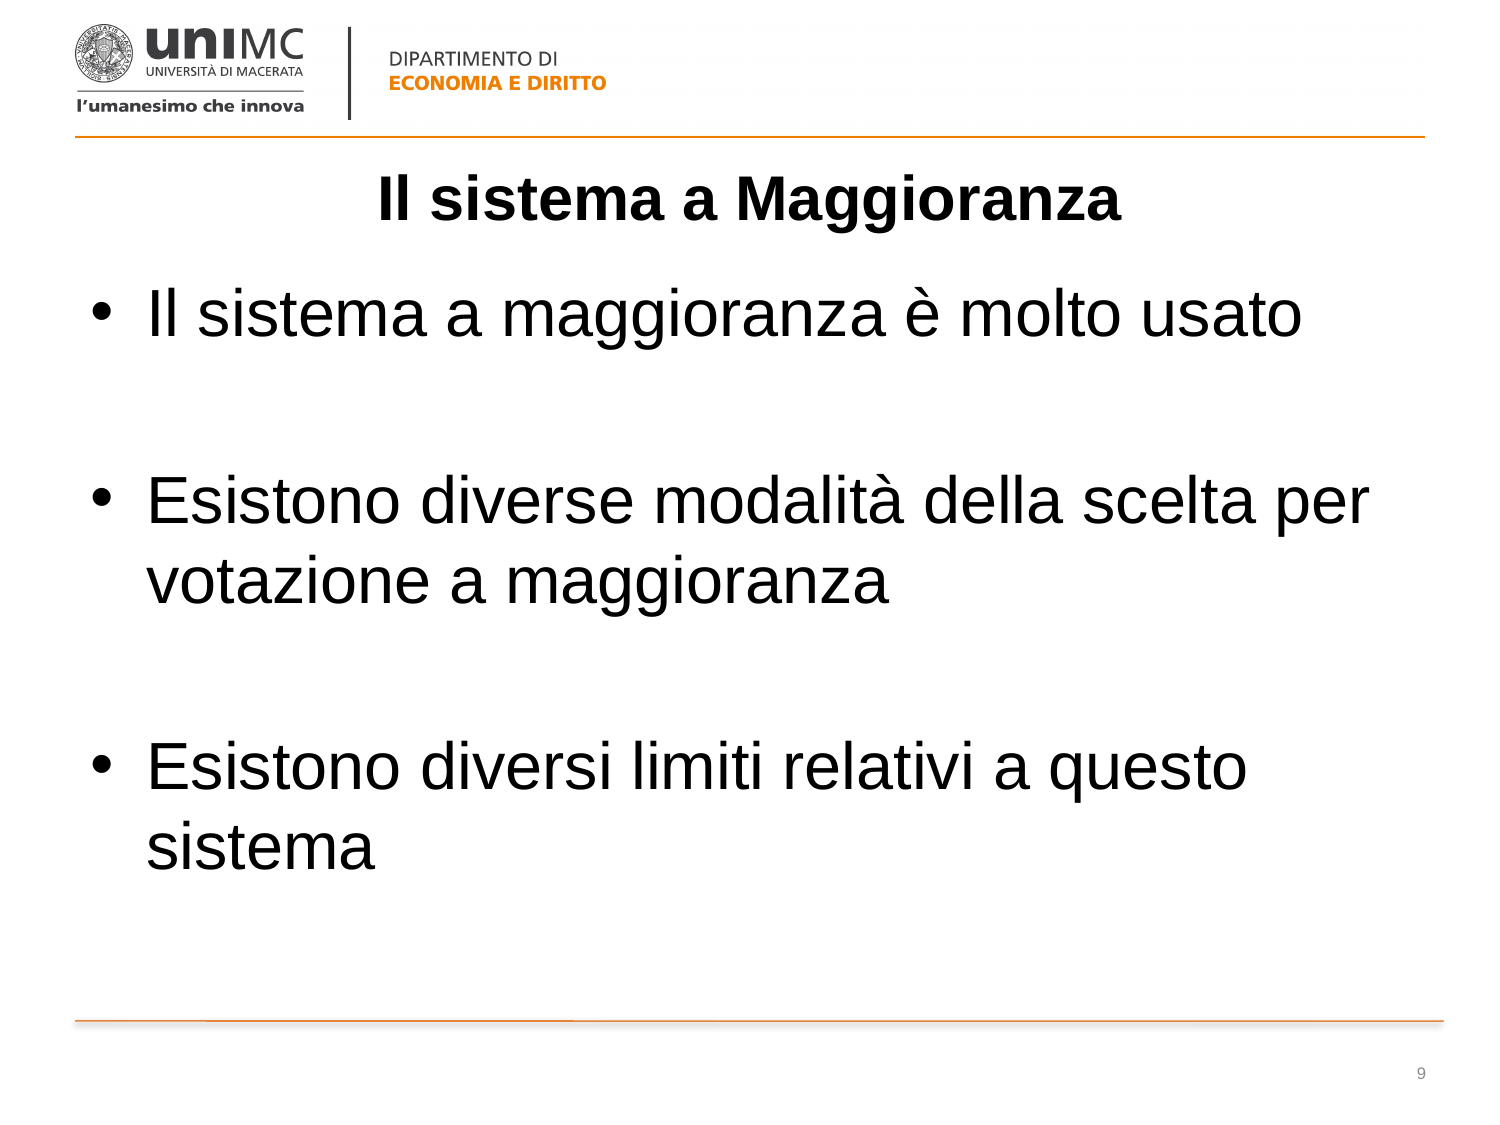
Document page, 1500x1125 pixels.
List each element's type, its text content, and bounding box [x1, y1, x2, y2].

title Il sistema a Maggioranza [75, 149, 1425, 241]
list Il sistema a maggioranza è molto usato Esistono diverse modalità della scelta per votazione a maggioranza Esistono diversi limiti relativi a questo sistema [75, 262, 1425, 1005]
picture [75, 24, 1425, 138]
slide_number 9 [1091, 1042, 1442, 1103]
